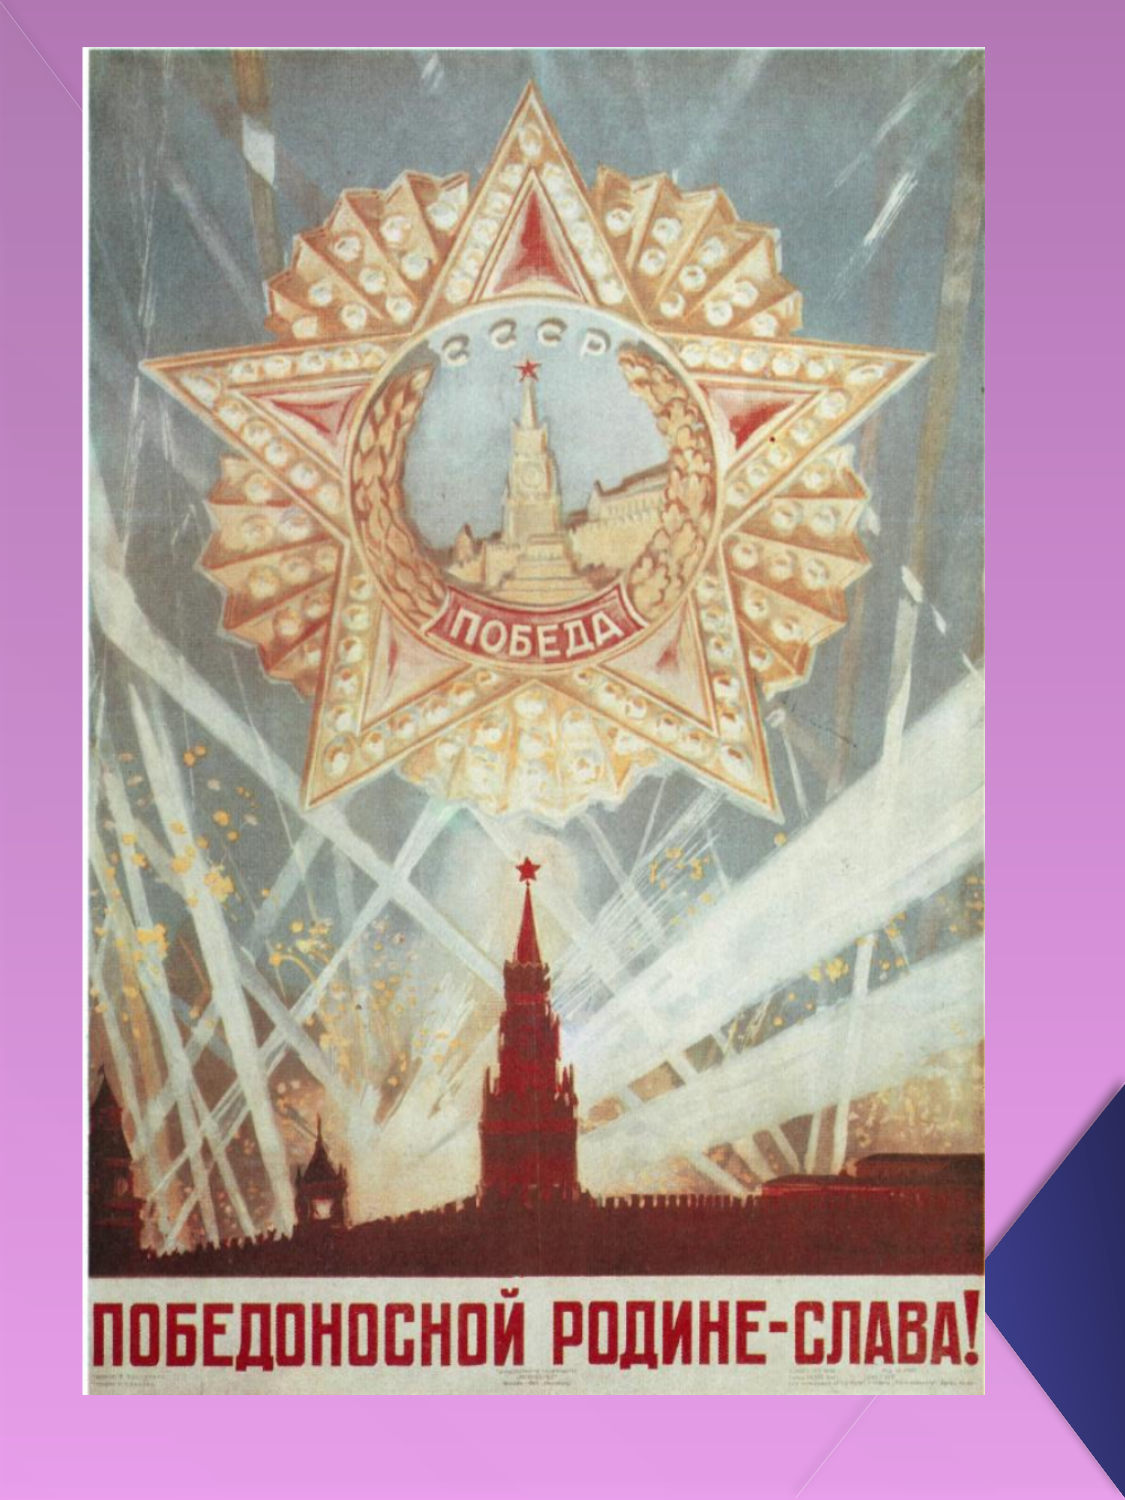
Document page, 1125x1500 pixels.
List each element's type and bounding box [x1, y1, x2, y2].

picture [0, 48, 1125, 1395]
